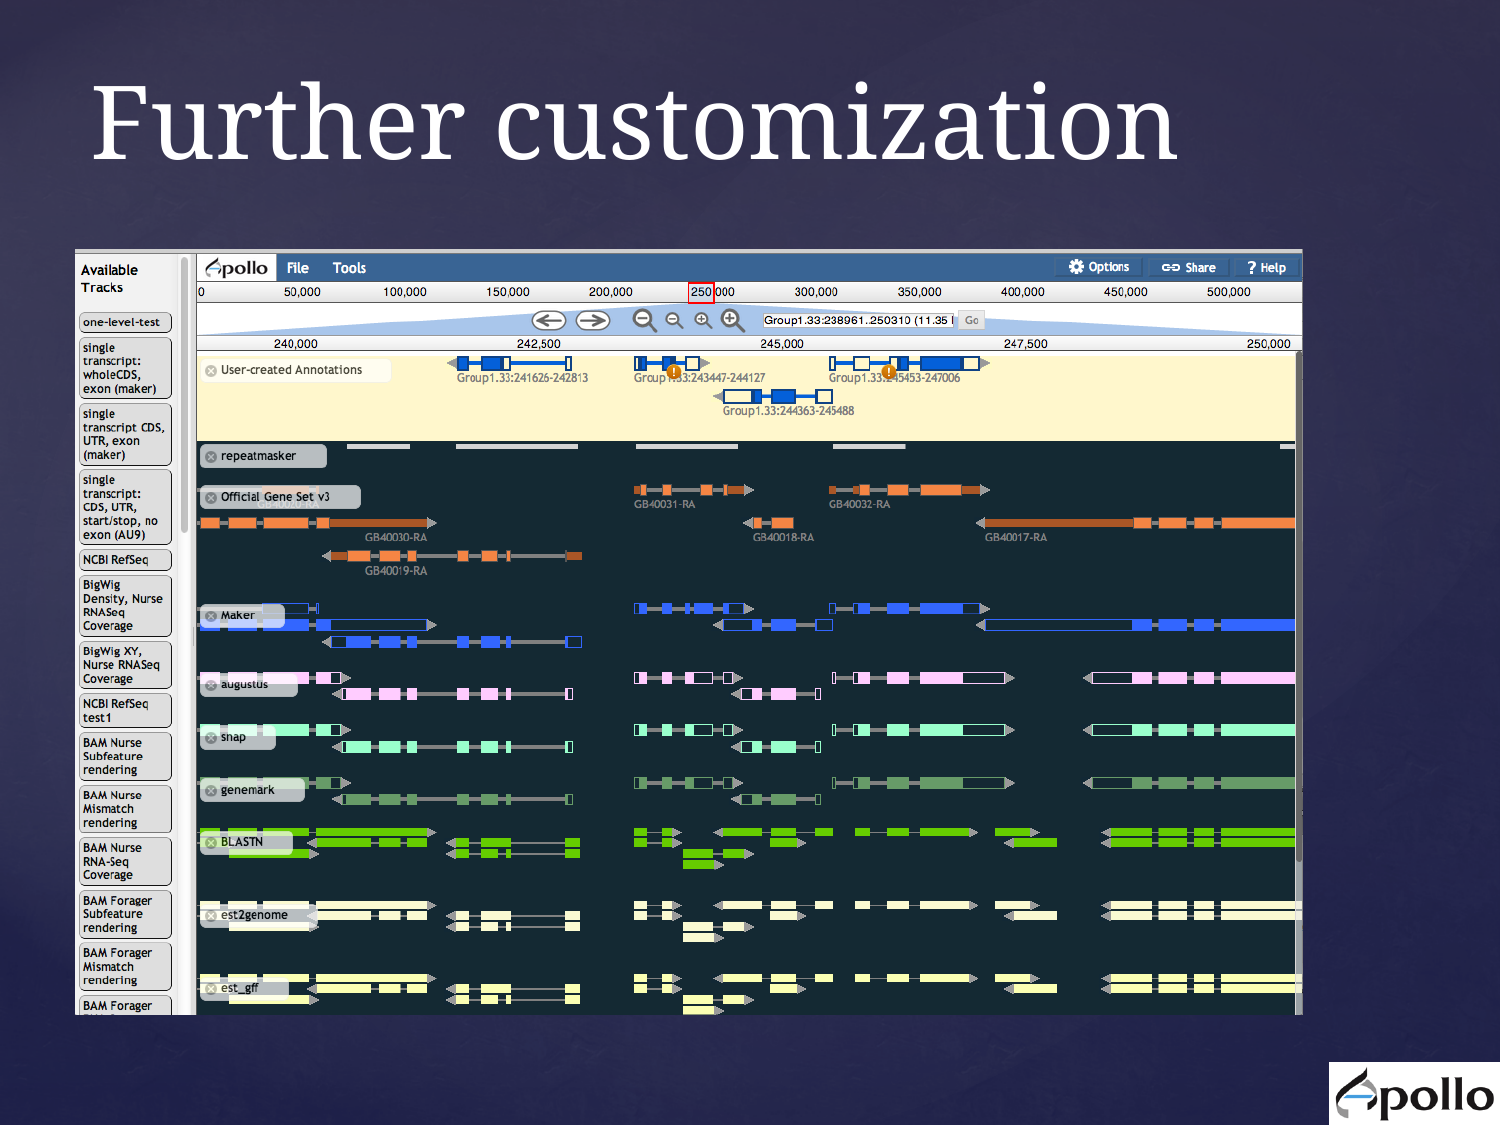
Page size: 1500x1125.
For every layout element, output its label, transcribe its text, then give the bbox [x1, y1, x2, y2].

picture [1328, 1062, 1500, 1125]
picture [74, 248, 1303, 1016]
title Further customization [75, 37, 1313, 188]
